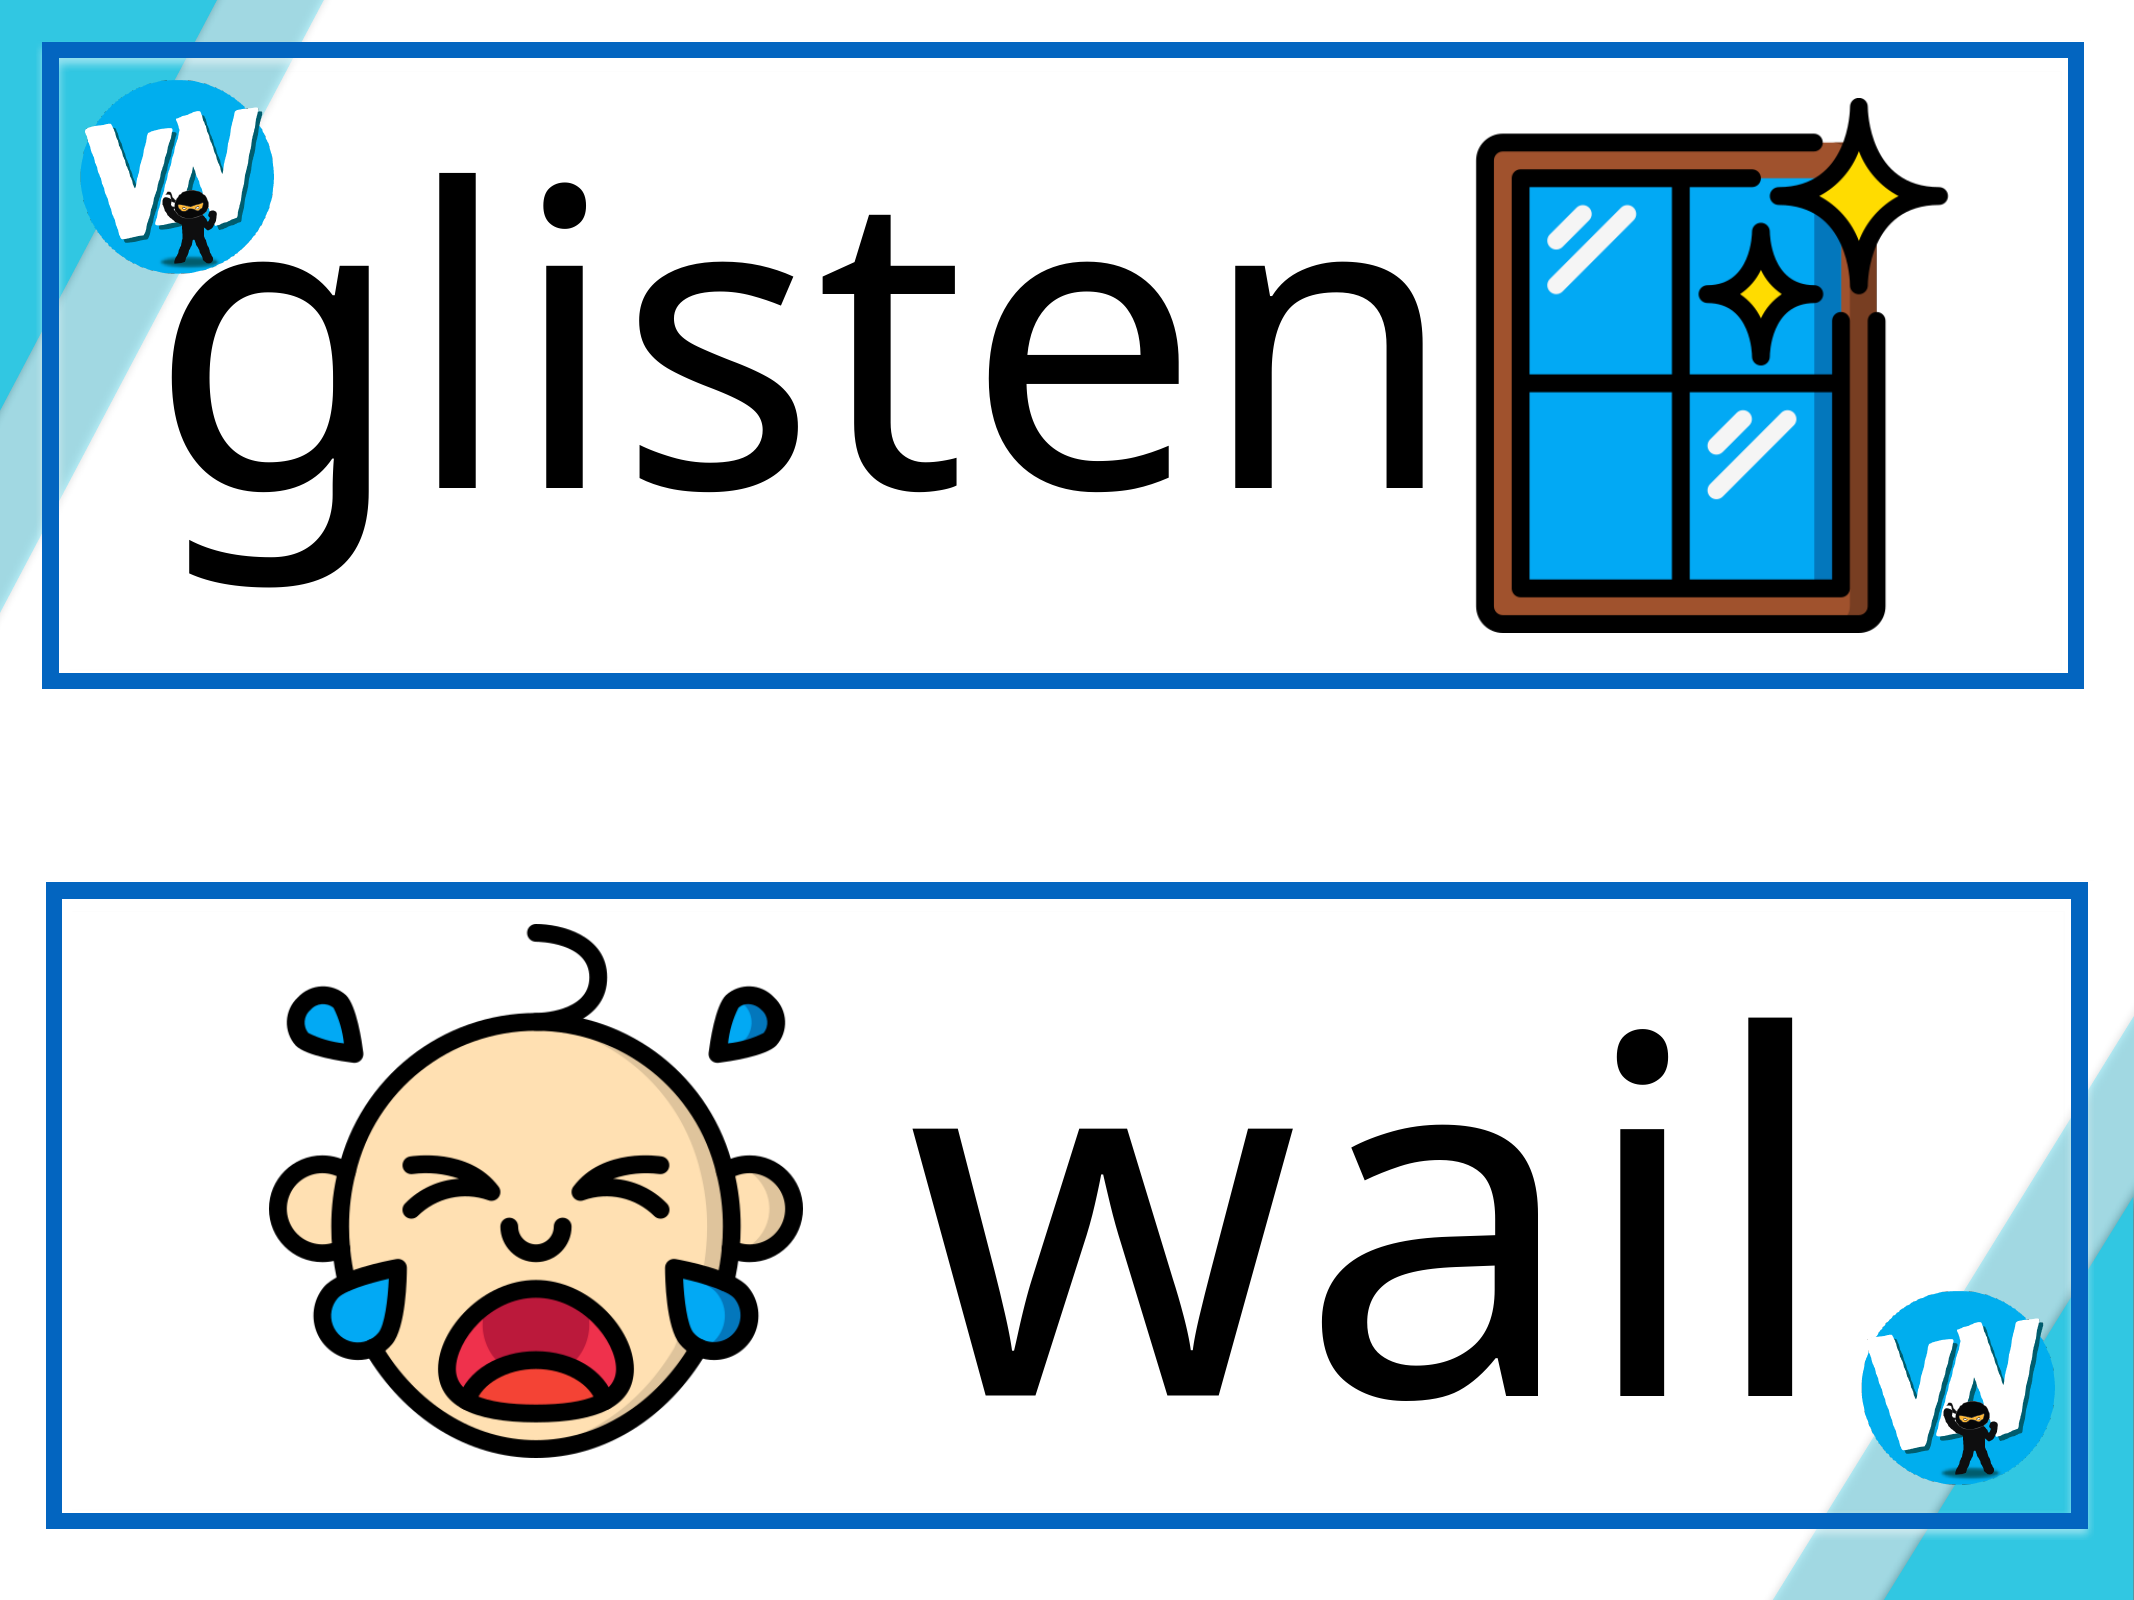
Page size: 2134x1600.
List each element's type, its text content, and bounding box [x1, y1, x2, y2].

picture [1444, 98, 1979, 633]
picture [269, 924, 804, 1458]
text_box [0, 0, 81, 1544]
text_box [92, 283, 1956, 681]
text_box [92, 50, 2076, 227]
picture [1837, 1288, 2080, 1488]
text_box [1963, 235, 2134, 1600]
text_box [92, 890, 1956, 1522]
text_box wail [563, 890, 1956, 1505]
picture [57, 77, 299, 278]
text_box glisten [141, 65, 1465, 580]
